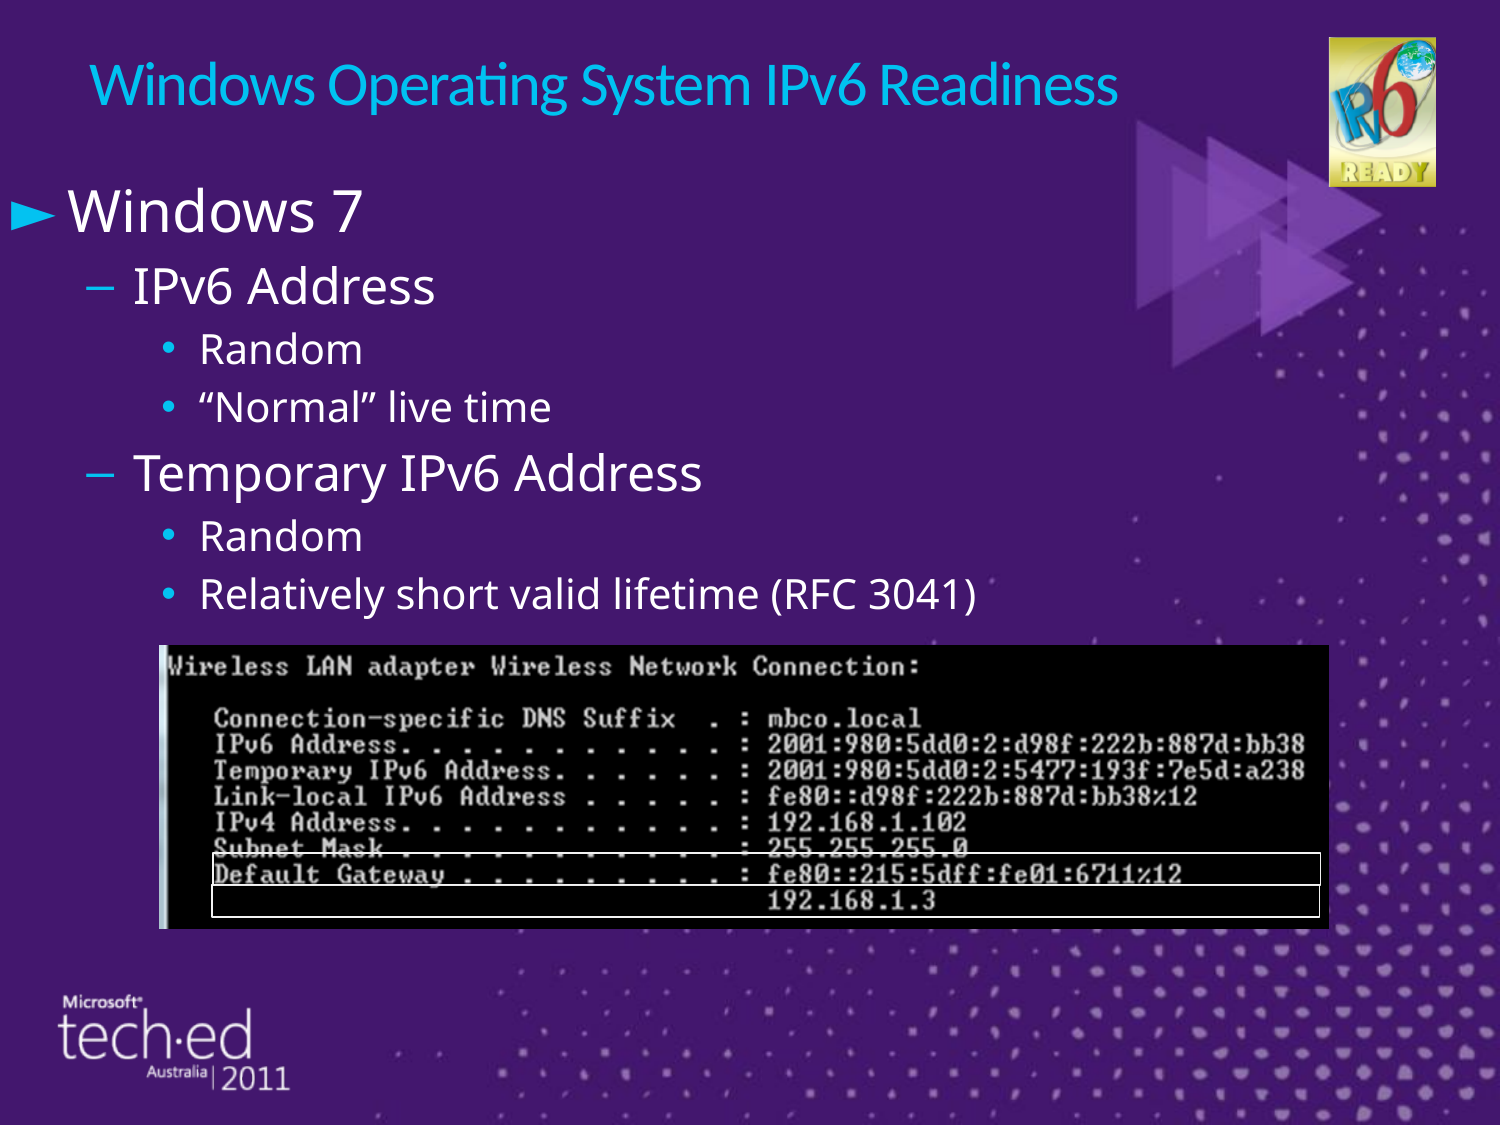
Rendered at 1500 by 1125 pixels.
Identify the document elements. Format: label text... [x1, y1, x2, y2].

picture [0, 0, 1500, 1125]
title Windows Operating System IPv6 Readiness [74, 18, 1425, 153]
list Windows 7 IPv6 Address Random “Normal” live time Temporary IPv6 Address Random Relatively short valid lifetime (RFC 3041) [0, 168, 1373, 664]
